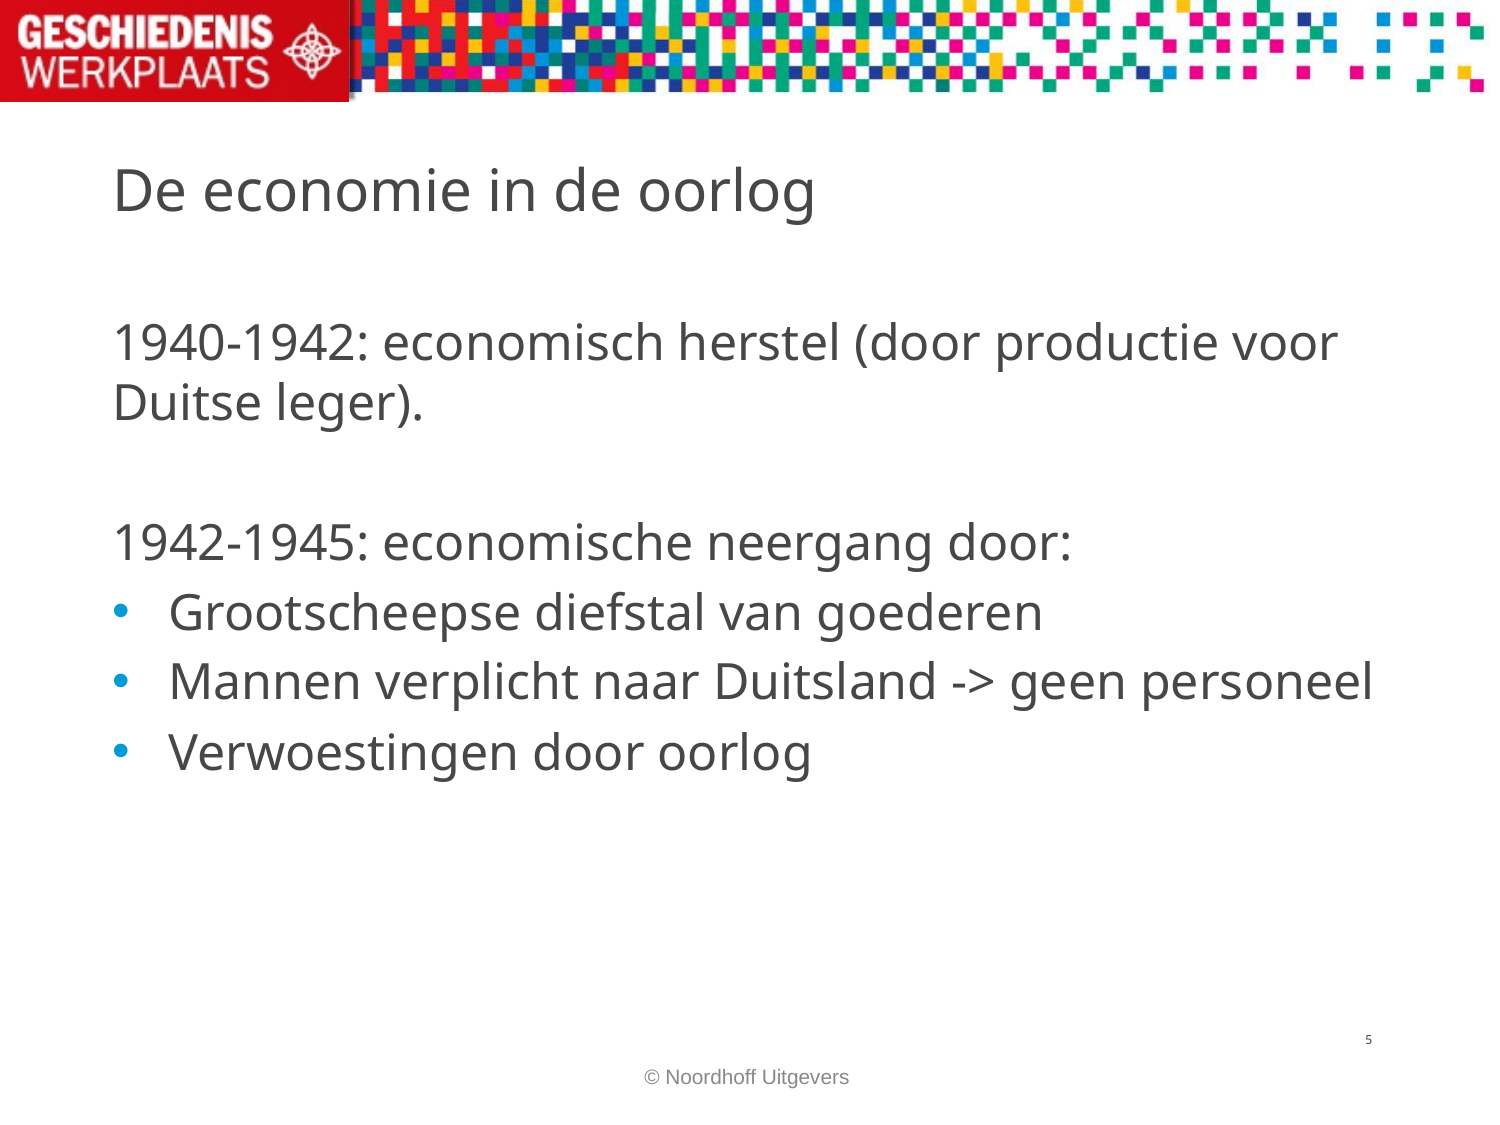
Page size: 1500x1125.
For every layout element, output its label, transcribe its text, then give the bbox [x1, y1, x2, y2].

title De economie in de oorlog [112, 145, 1401, 256]
slide_number 5 [1325, 1025, 1388, 1063]
list 1940-1942: economisch herstel (door productie voor Duitse leger). 1942-1945: economische neergang door: Grootscheepse diefstal van goederen Mannen verplicht naar Duitsland -> geen personeel Verwoestingen door oorlog [112, 302, 1409, 988]
text_box © Noordhoff Uitgevers [512, 1045, 988, 1106]
picture [0, 0, 1500, 1125]
